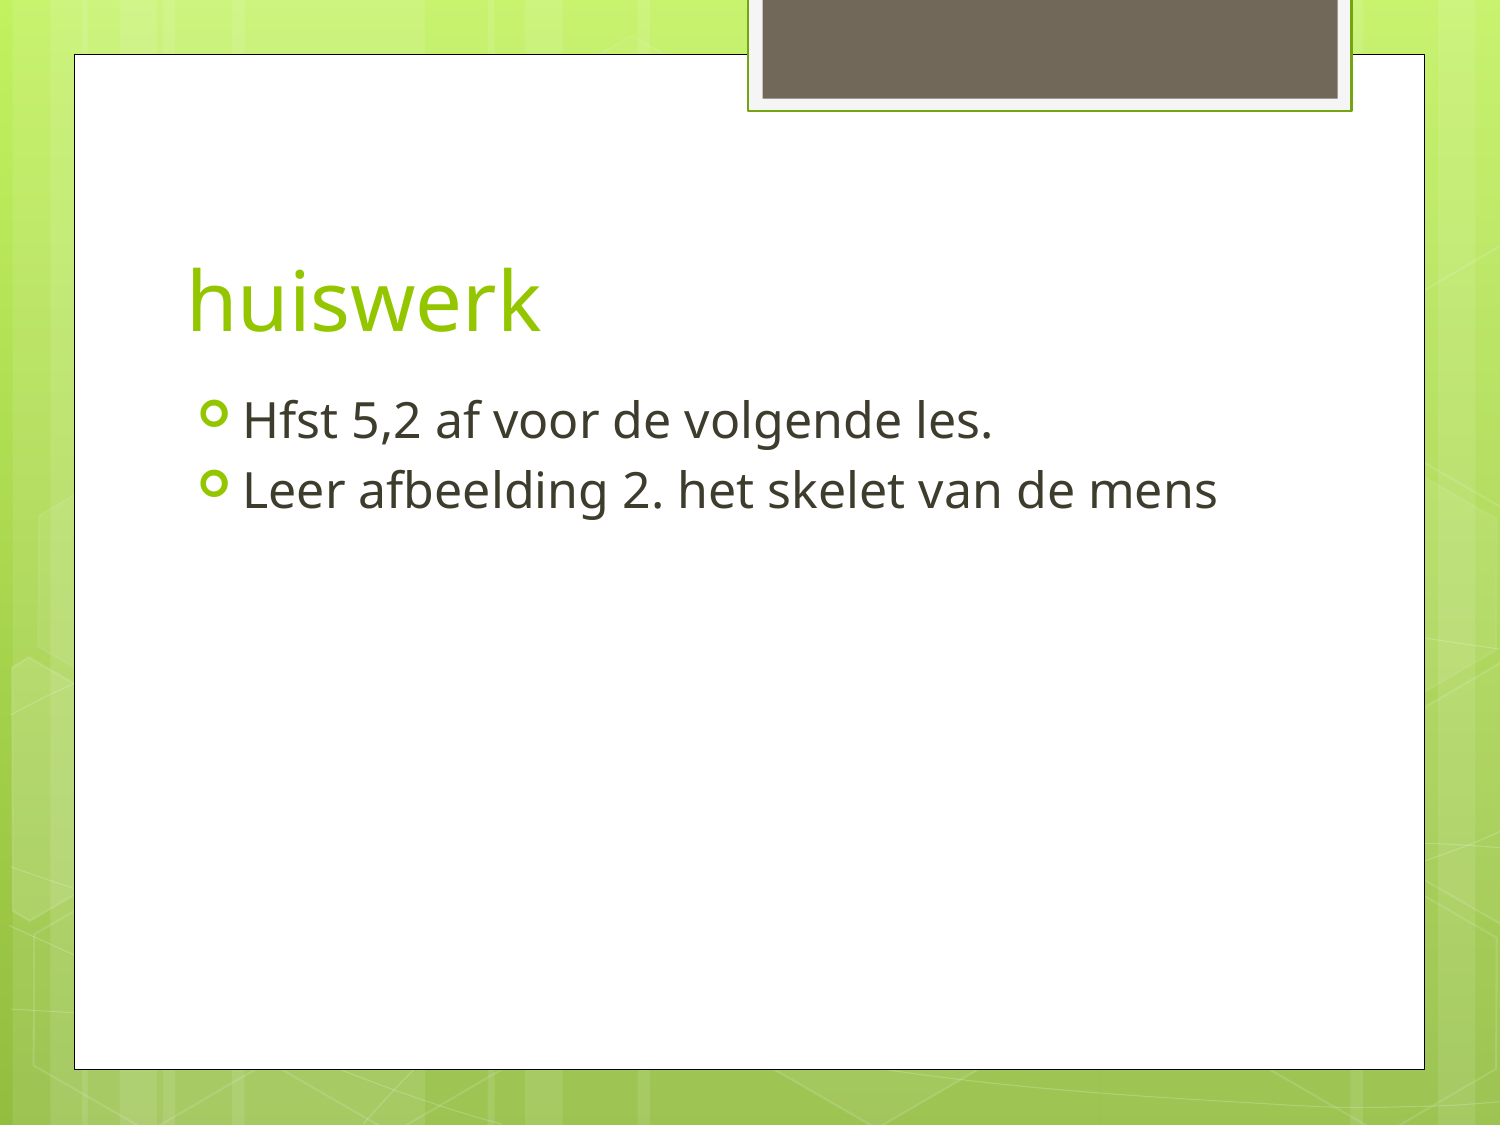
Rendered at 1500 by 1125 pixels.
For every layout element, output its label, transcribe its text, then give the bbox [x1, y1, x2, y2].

list Hfst 5,2 af voor de volgende les. Leer afbeelding 2. het skelet van de mens [171, 381, 1283, 957]
title huiswerk [171, 168, 1324, 357]
